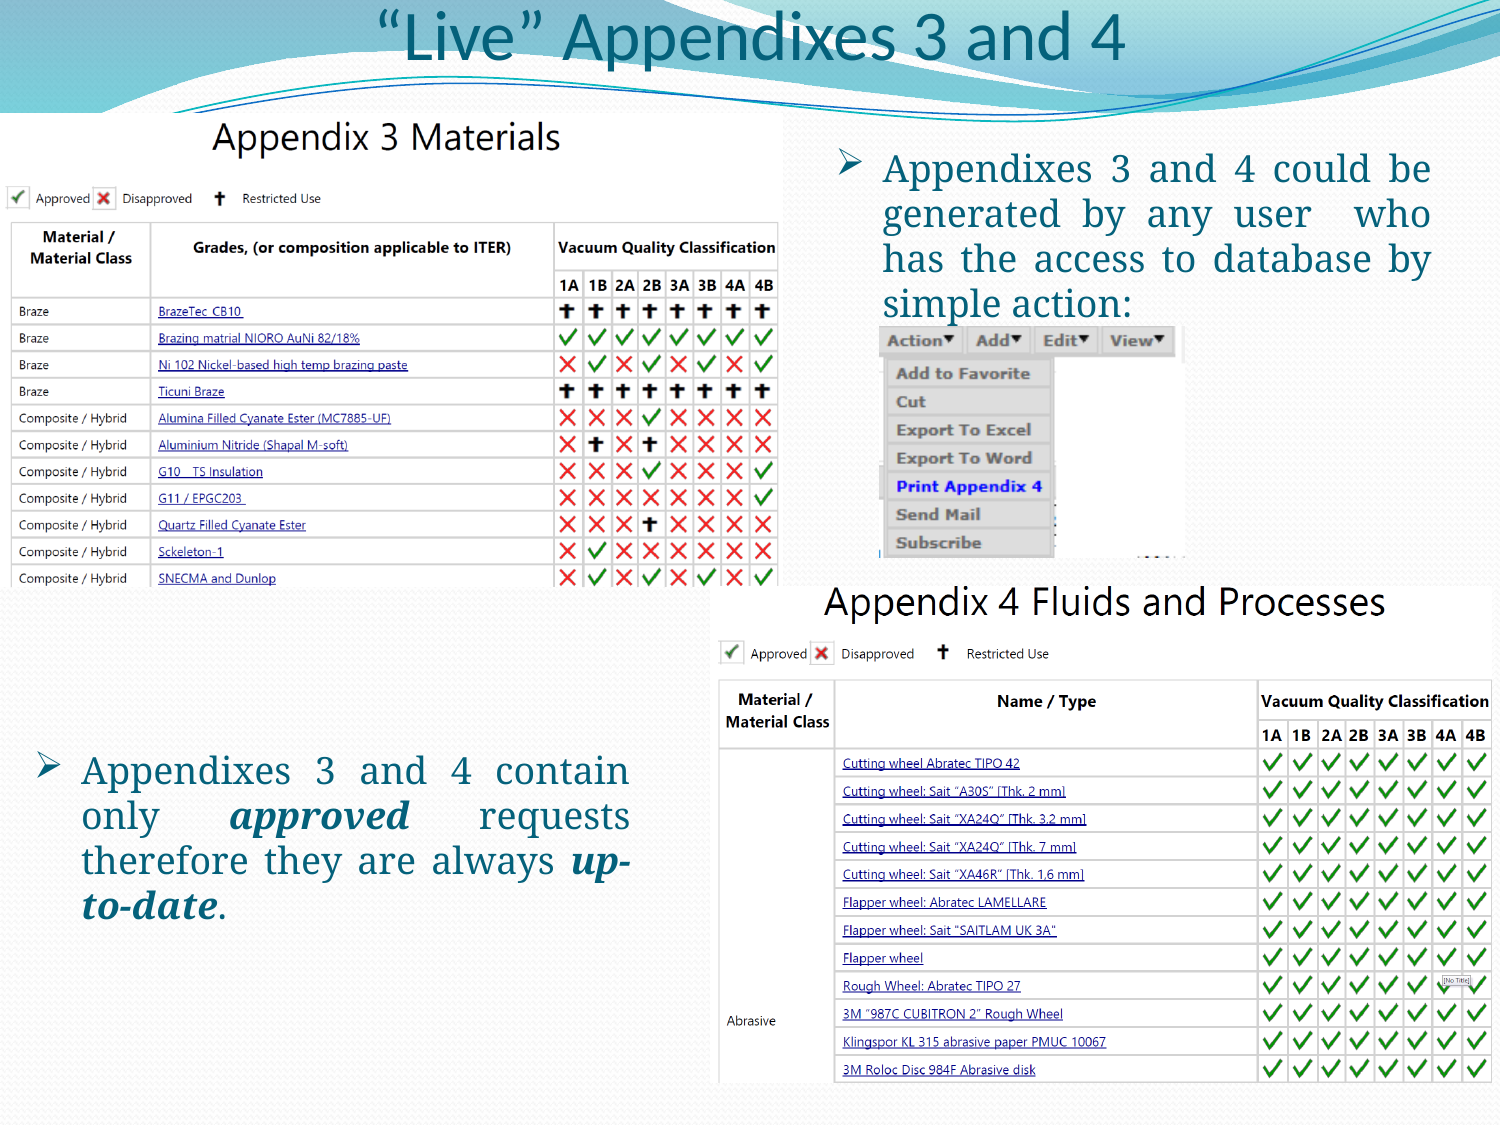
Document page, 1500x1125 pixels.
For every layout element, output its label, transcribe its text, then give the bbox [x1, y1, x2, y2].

text_box Appendixes 3 and 4 could be generated by any user who has the access to database by simple action: [820, 137, 1447, 422]
text_box Appendixes 3 and 4 contain only approved requests therefore they are always up-to-date. [19, 739, 646, 935]
text_box “Live” Appendixes 3 and 4 [0, 0, 1500, 87]
picture [0, 113, 1492, 1083]
picture [879, 325, 1185, 558]
